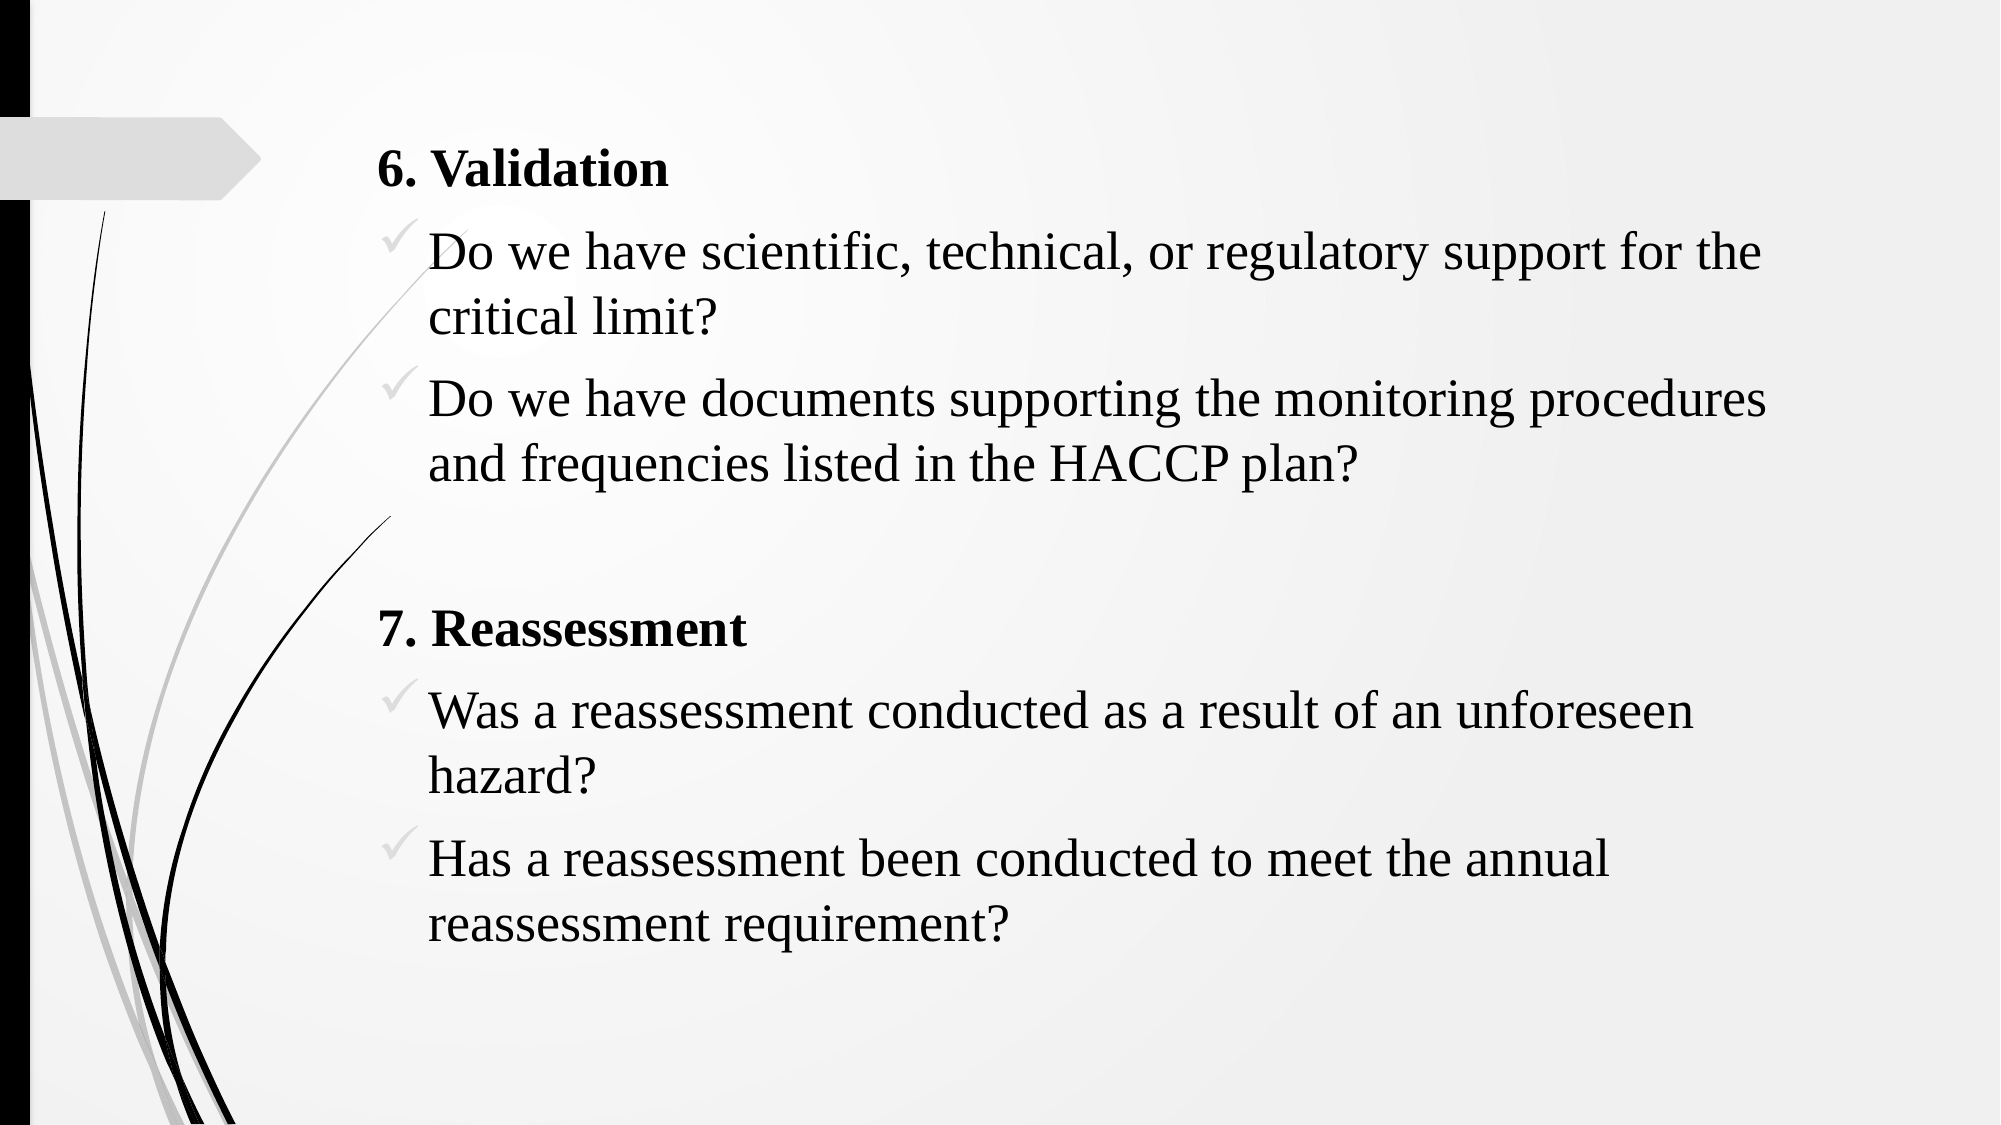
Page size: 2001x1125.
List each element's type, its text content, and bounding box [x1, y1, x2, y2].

list 6. Validation Do we have scientific, technical, or regulatory support for the critical limit? Do we have documents supporting the monitoring procedures and frequencies listed in the HACCP plan? 7. Reassessment Was a reassessment conducted as a result of an unforeseen hazard? Has a reassessment been conducted to meet the annual reassessment requirement? [362, 125, 1826, 965]
